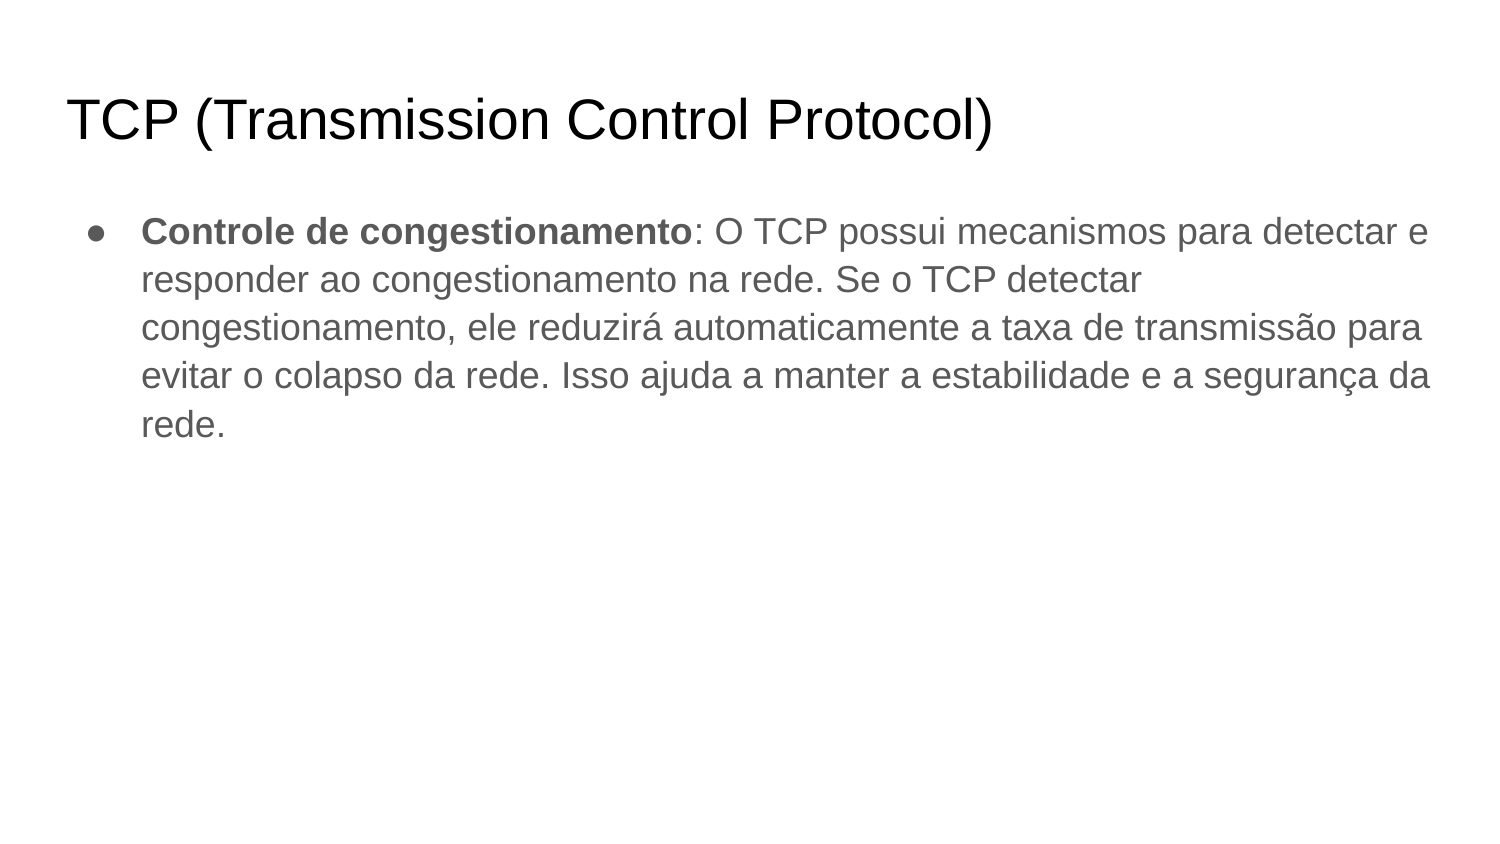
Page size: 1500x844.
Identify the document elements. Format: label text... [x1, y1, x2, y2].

list Controle de congestionamento: O TCP possui mecanismos para detectar e responder ao congestionamento na rede. Se o TCP detectar congestionamento, ele reduzirá automaticamente a taxa de transmissão para evitar o colapso da rede. Isso ajuda a manter a estabilidade e a segurança da rede. [51, 189, 1449, 750]
title TCP (Transmission Control Protocol) [51, 72, 1449, 167]
